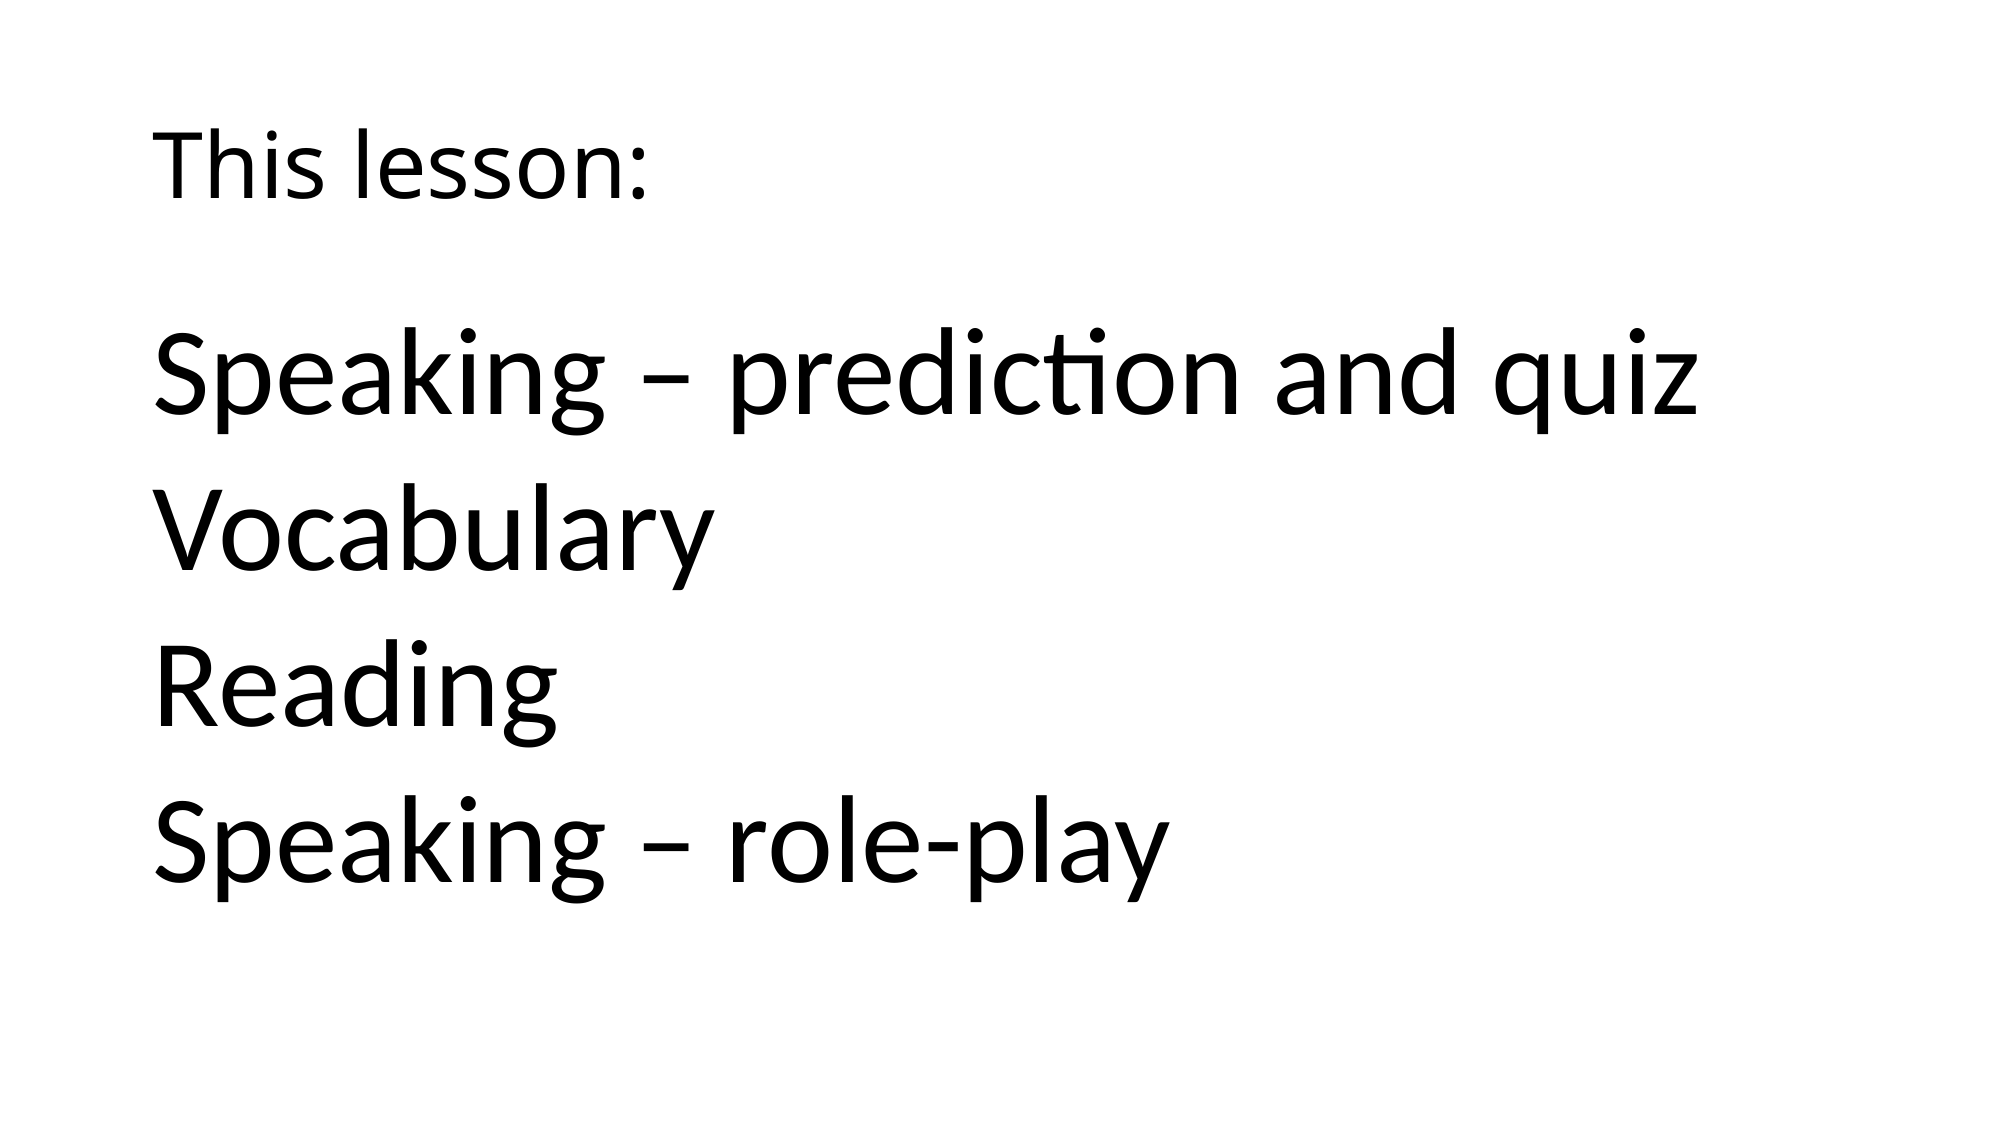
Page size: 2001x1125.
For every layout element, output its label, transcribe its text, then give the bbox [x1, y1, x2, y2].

list Speaking – prediction and quiz Vocabulary Reading Speaking – role-play [137, 299, 1863, 1014]
title This lesson: [137, 59, 1863, 278]
